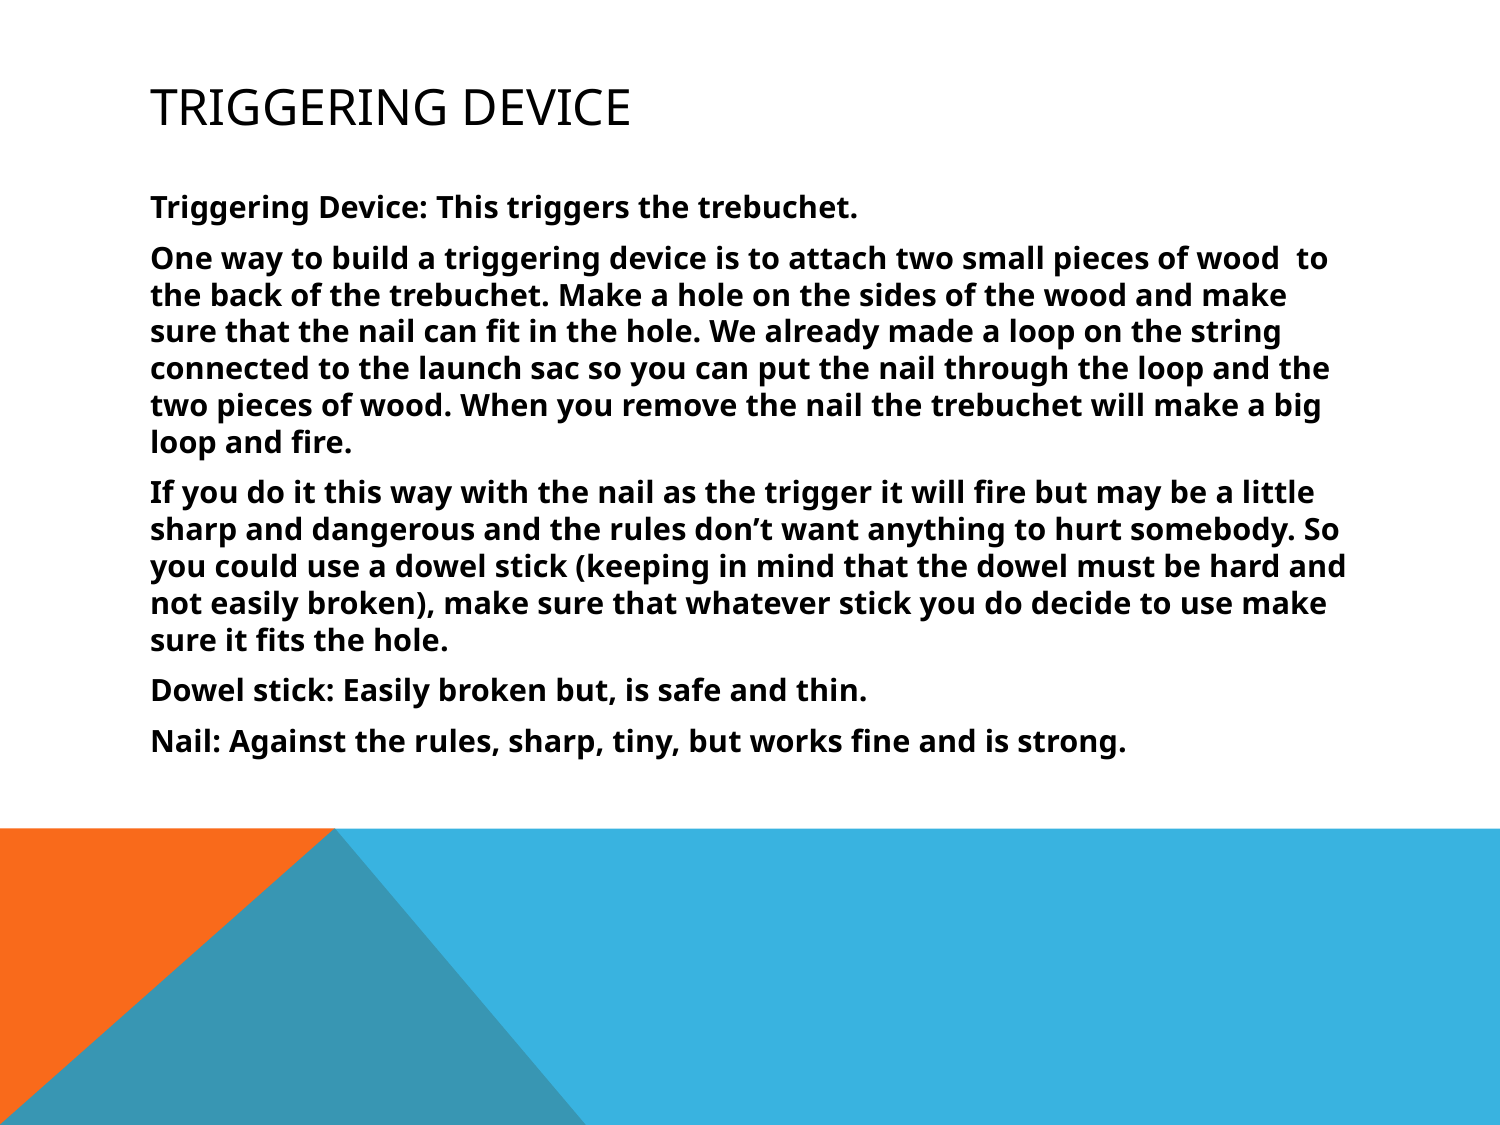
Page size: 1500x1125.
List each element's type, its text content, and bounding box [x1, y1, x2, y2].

title Triggering Device [135, 60, 1369, 150]
list Triggering Device: This triggers the trebuchet. One way to build a triggering device is to attach two small pieces of wood to the back of the trebuchet. Make a hole on the sides of the wood and make sure that the nail can fit in the hole. We already made a loop on the string connected to the launch sac so you can put the nail through the loop and the two pieces of wood. When you remove the nail the trebuchet will make a big loop and fire. If you do it this way with the nail as the trigger it will fire but may be a little sharp and dangerous and the rules don’t want anything to hurt somebody. So you could use a dowel stick (keeping in mind that the dowel must be hard and not easily broken), make sure that whatever stick you do decide to use make sure it fits the hole. Dowel stick: Easily broken but, is safe and thin. Nail: Against the rules, sharp, tiny, but works fine and is strong. [135, 180, 1369, 768]
